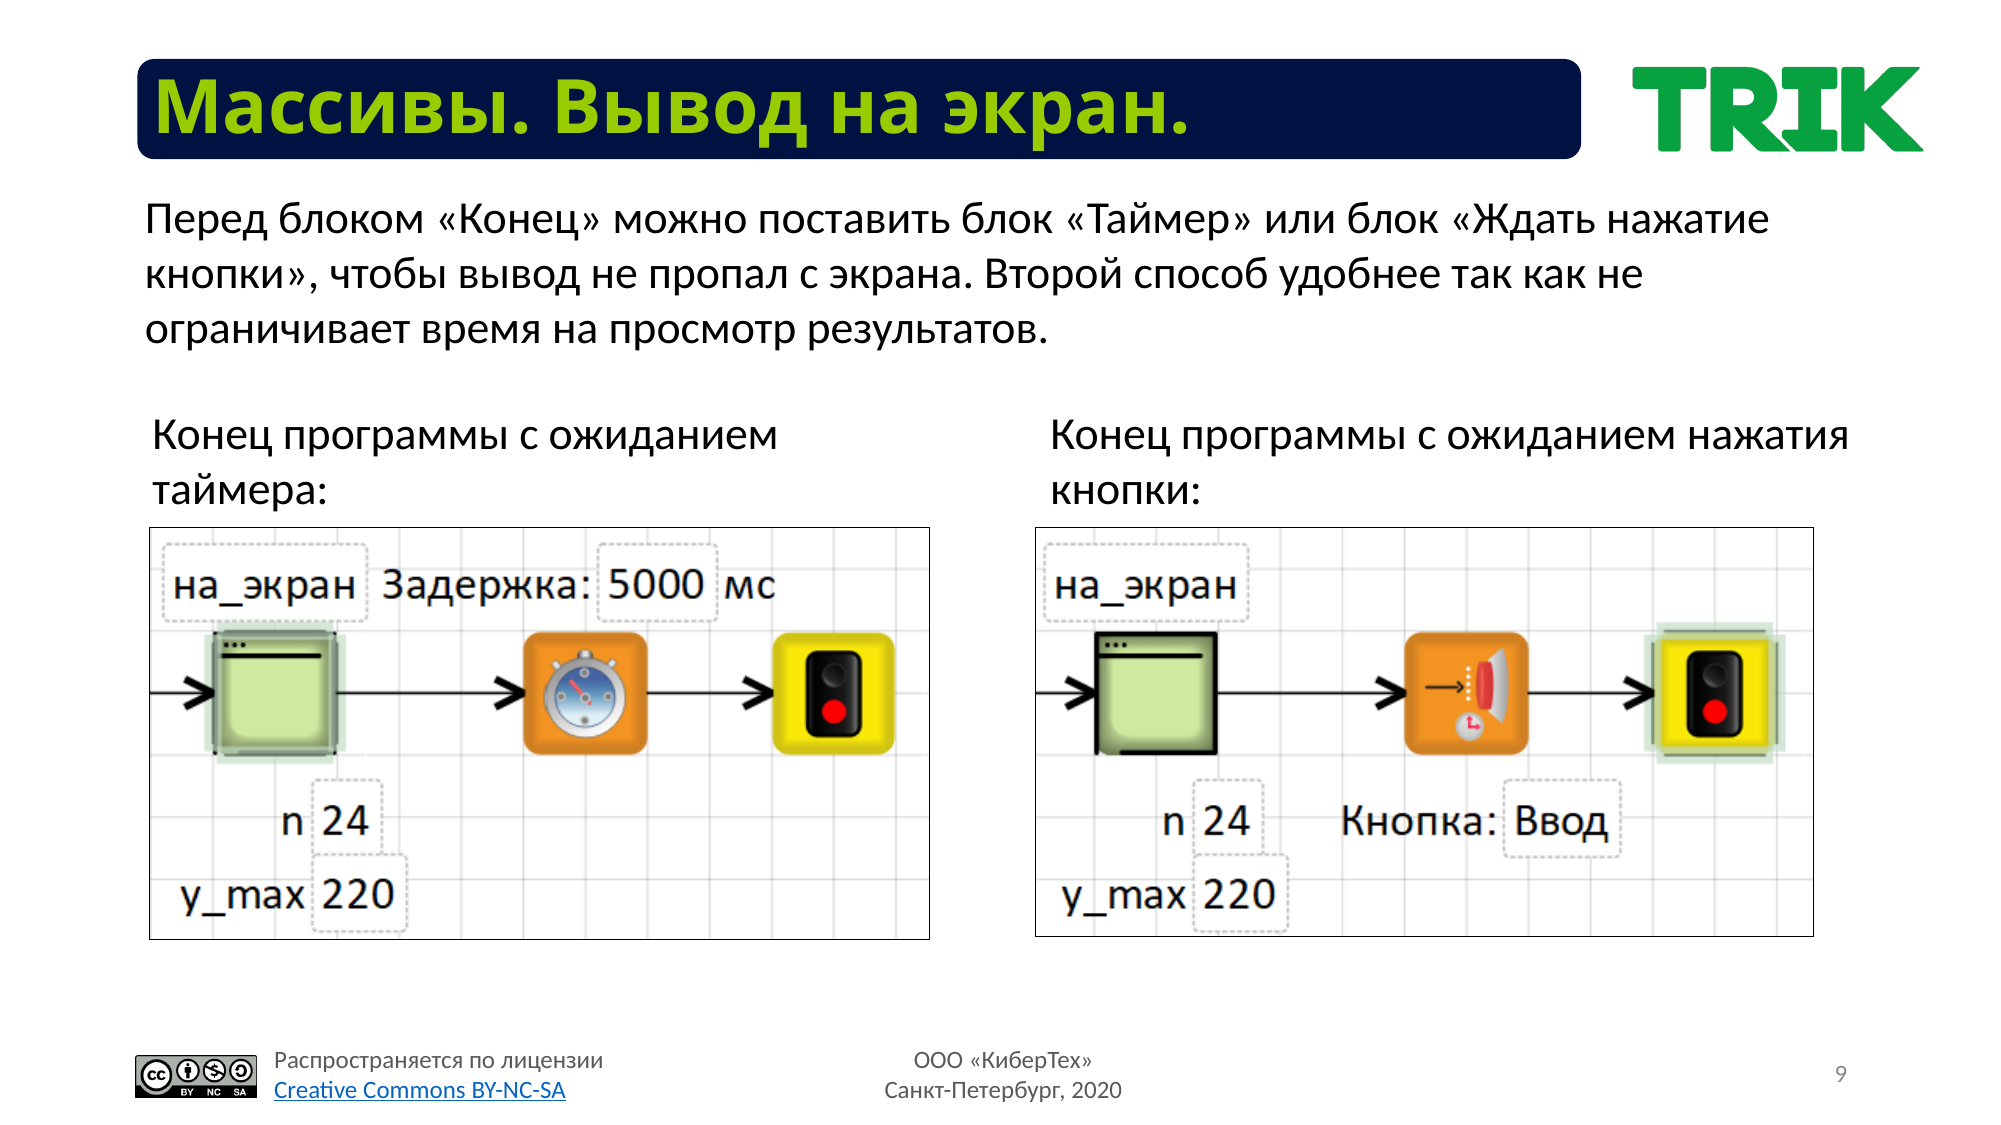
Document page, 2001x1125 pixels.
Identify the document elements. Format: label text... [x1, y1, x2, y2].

text_box Перед блоком «Конец» можно поставить блок «Таймер» или блок «Ждать нажатие кнопки», чтобы вывод не пропал с экрана. Второй способ удобнее так как не ограничивает время на просмотр результатов. [129, 172, 1922, 403]
text_box 9 [1412, 1042, 1863, 1103]
picture [1035, 526, 1814, 937]
picture [1631, 64, 1924, 154]
text_box Конец программы с ожиданием таймера: [137, 388, 979, 507]
text_box Массивы. Вывод на экран. [137, 61, 1582, 162]
picture [135, 1055, 257, 1098]
text_box Конец программы с ожиданием нажатия кнопки: [1035, 388, 1869, 507]
picture [149, 526, 930, 940]
